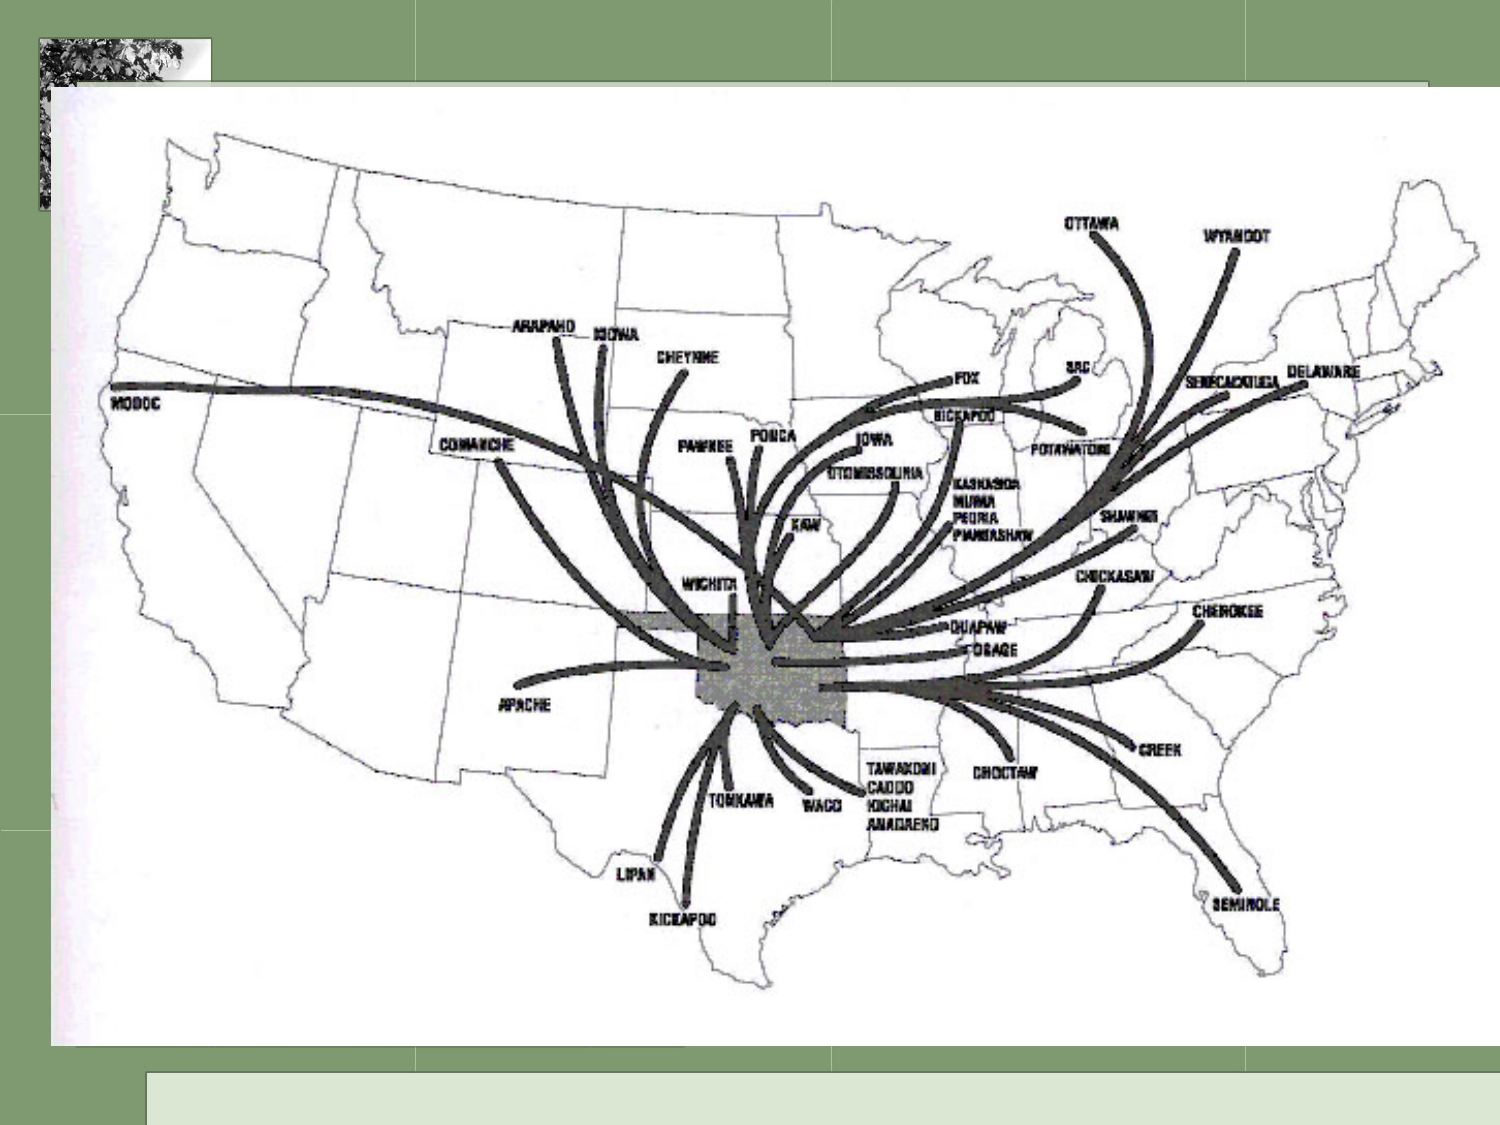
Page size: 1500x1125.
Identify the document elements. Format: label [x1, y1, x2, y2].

picture [0, 0, 1500, 1125]
list [50, 87, 1500, 1046]
